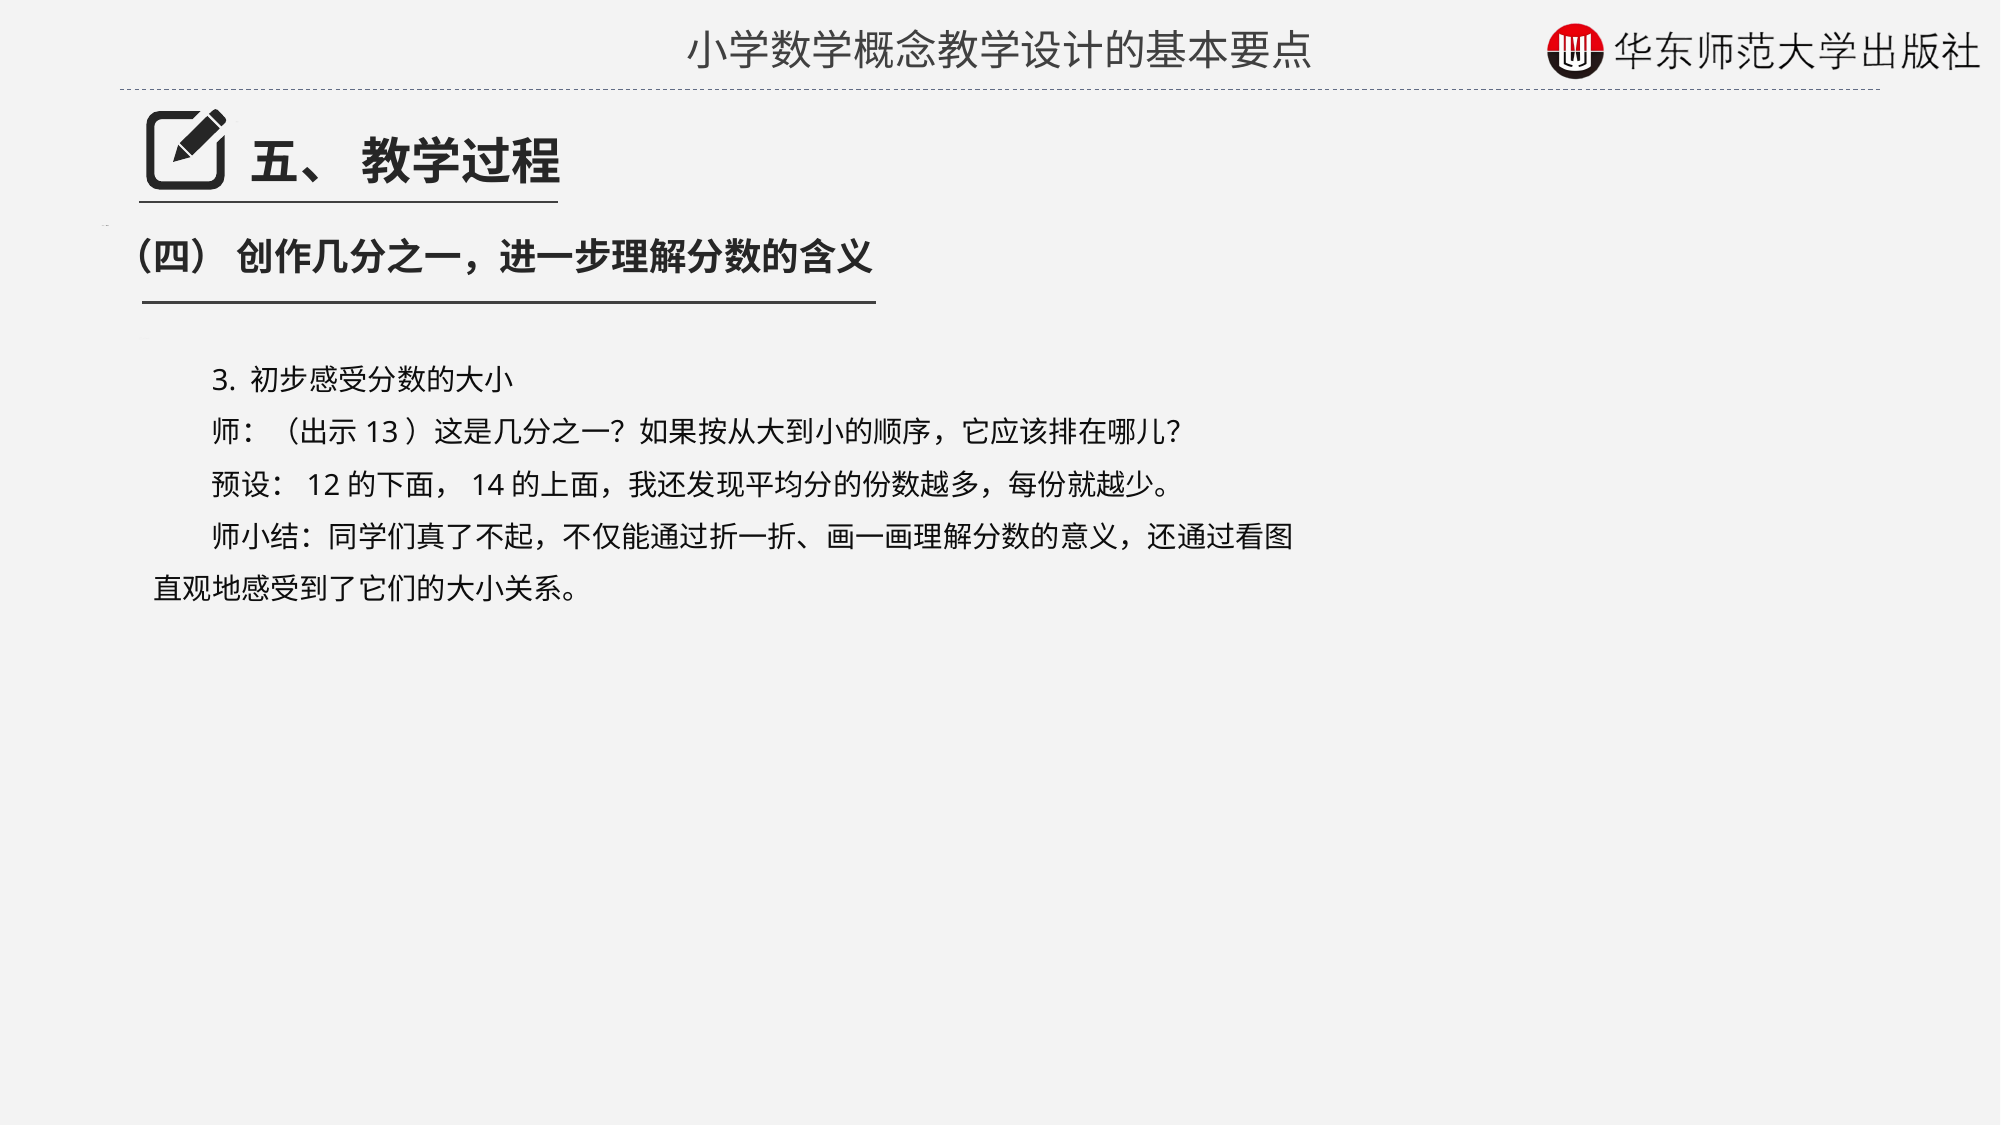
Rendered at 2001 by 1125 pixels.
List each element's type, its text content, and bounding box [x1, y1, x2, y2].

text_box [146, 111, 225, 190]
text_box 五、 教学过程 [235, 121, 1147, 197]
text_box [208, 109, 227, 127]
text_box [1536, 13, 1989, 83]
text_box （四） 创作几分之一，进一步理解分数的含义 [101, 225, 1163, 286]
text_box 小学数学概念教学设计的基本要点 [680, 23, 1320, 74]
text_box 3. 初步感受分数的大小 师：（出示13）这是几分之一？如果按从大到小的顺序，它应该排在哪儿？ 预设：12的下面，14的上面，我还发现平均分的份数越多，每份就越少。 师小结：同学们真了不起，不仅能通过折一折、画一画理解分数的意义，还通过看图直观地感受到了它们的大小关系。 [138, 337, 1320, 613]
